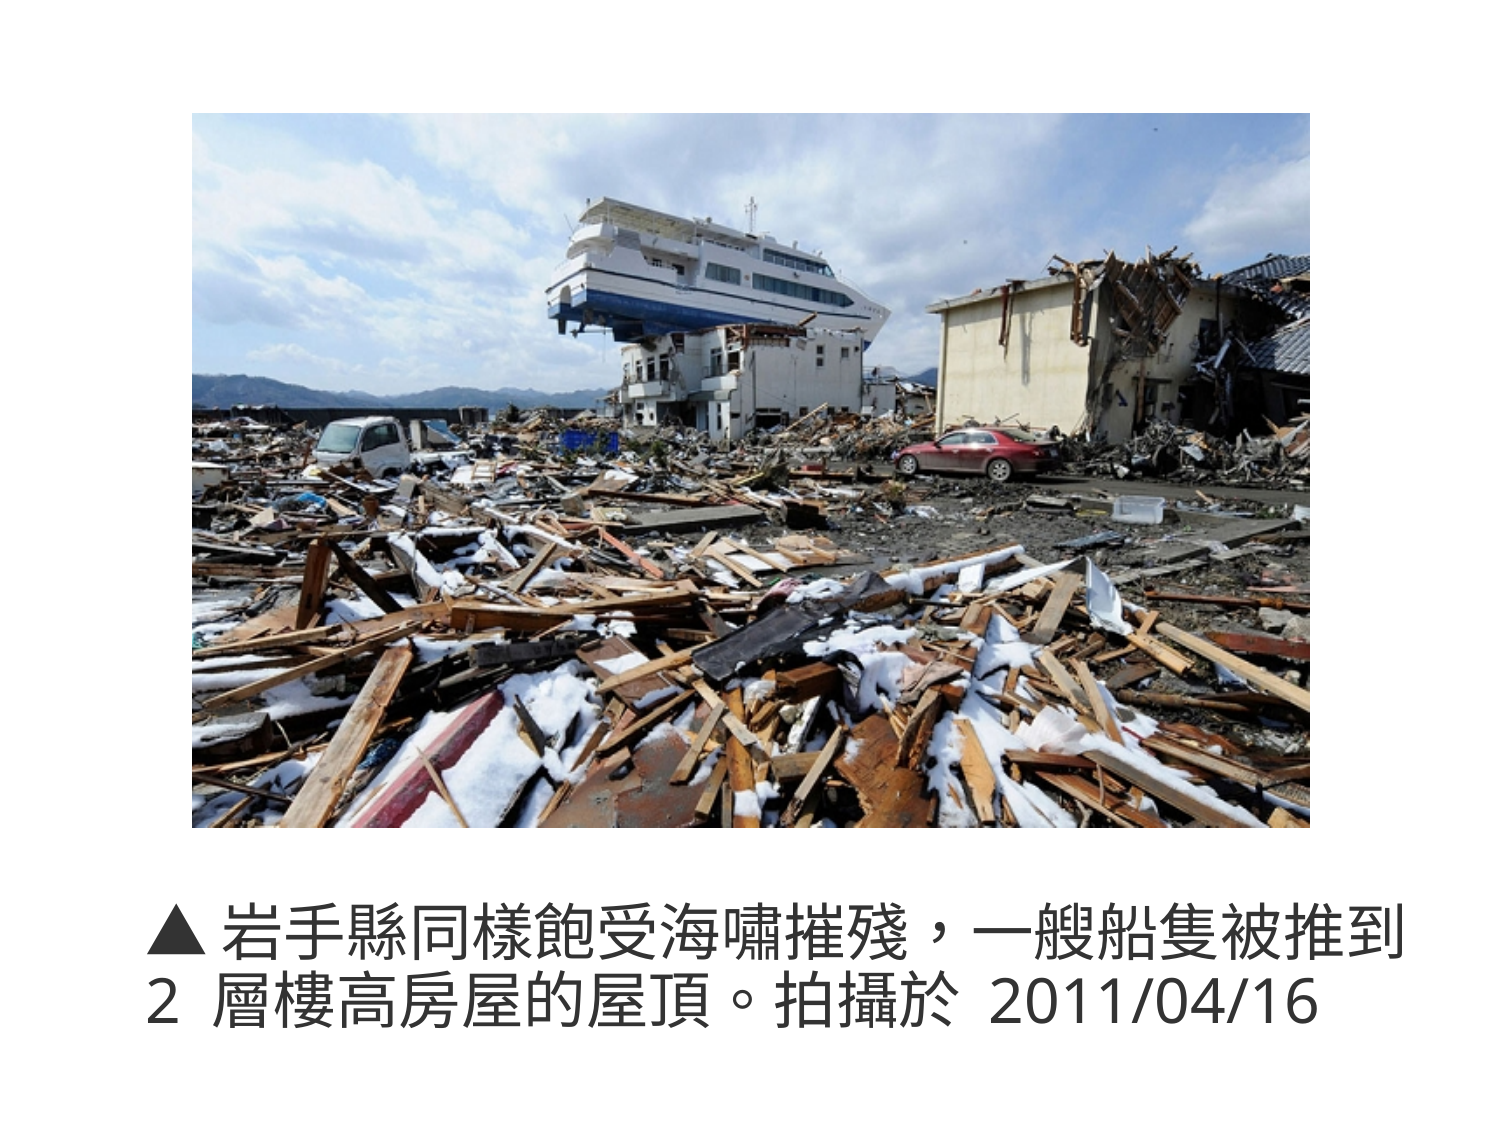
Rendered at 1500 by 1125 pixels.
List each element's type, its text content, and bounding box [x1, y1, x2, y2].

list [192, 113, 1310, 828]
title ▲岩手縣同樣飽受海嘯摧殘，一艘船隻被推到 2 層樓高房屋的屋頂。拍攝於 2011/04/16 [130, 860, 1425, 1078]
